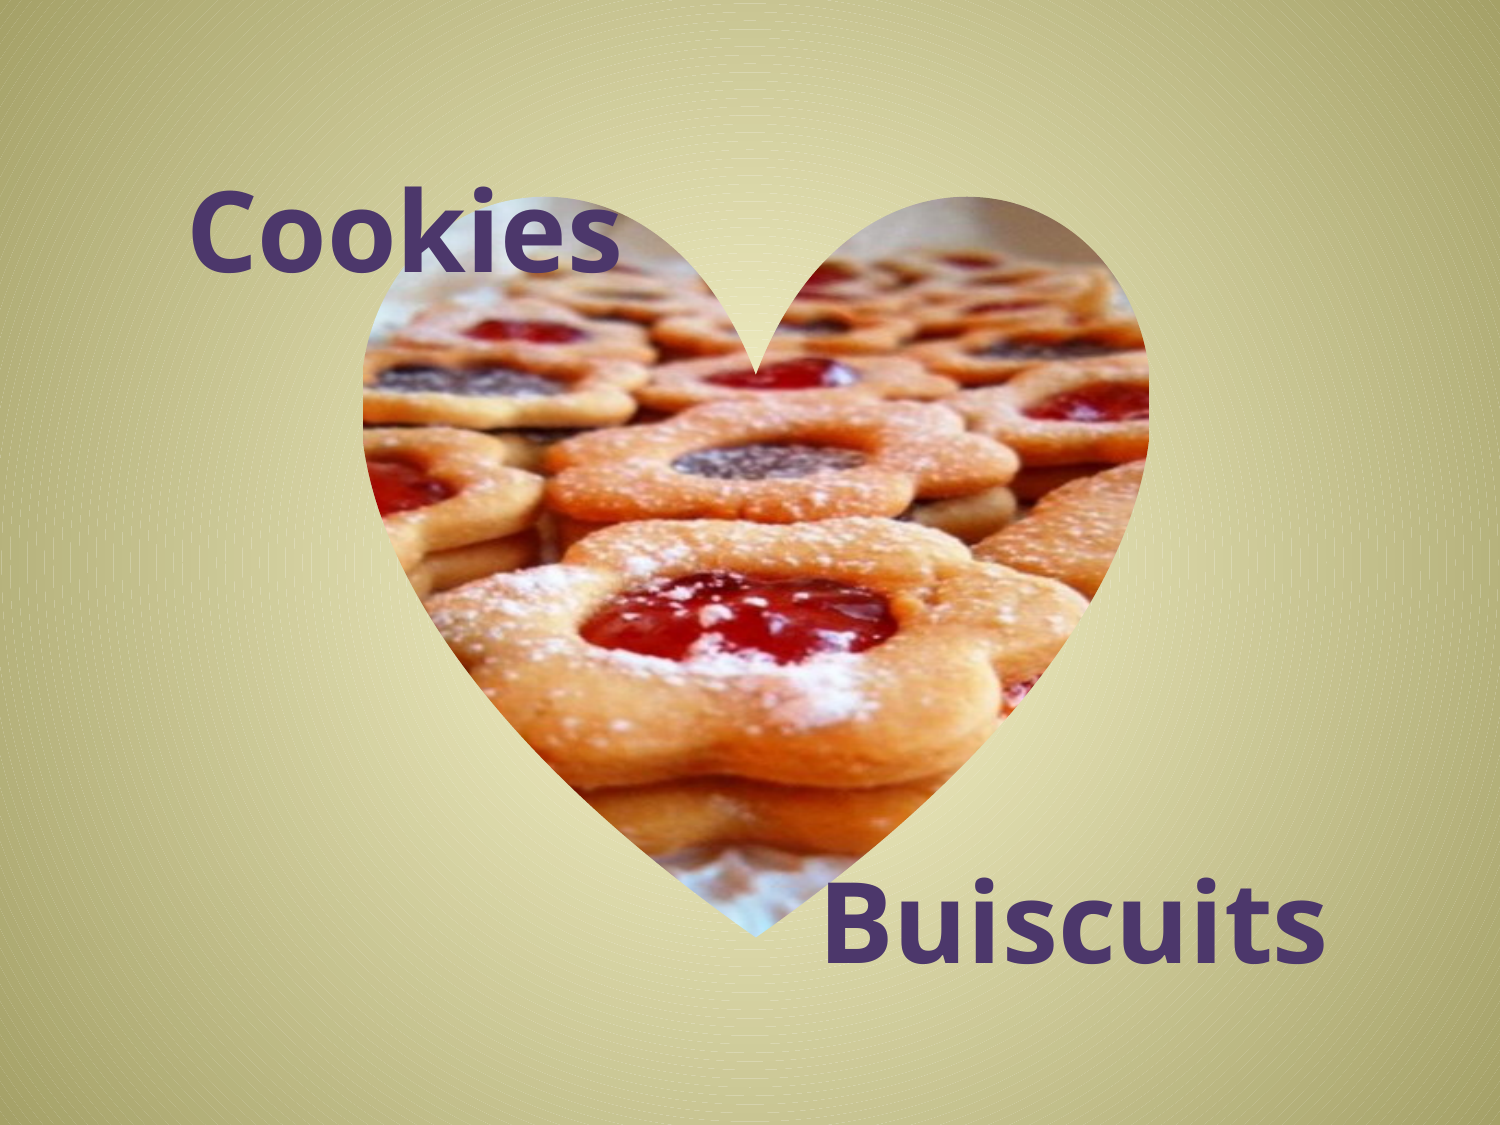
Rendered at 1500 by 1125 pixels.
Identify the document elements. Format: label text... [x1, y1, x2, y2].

picture [363, 187, 1149, 938]
text_box Buiscuits [726, 843, 1430, 994]
text_box Cookies [171, 152, 669, 303]
